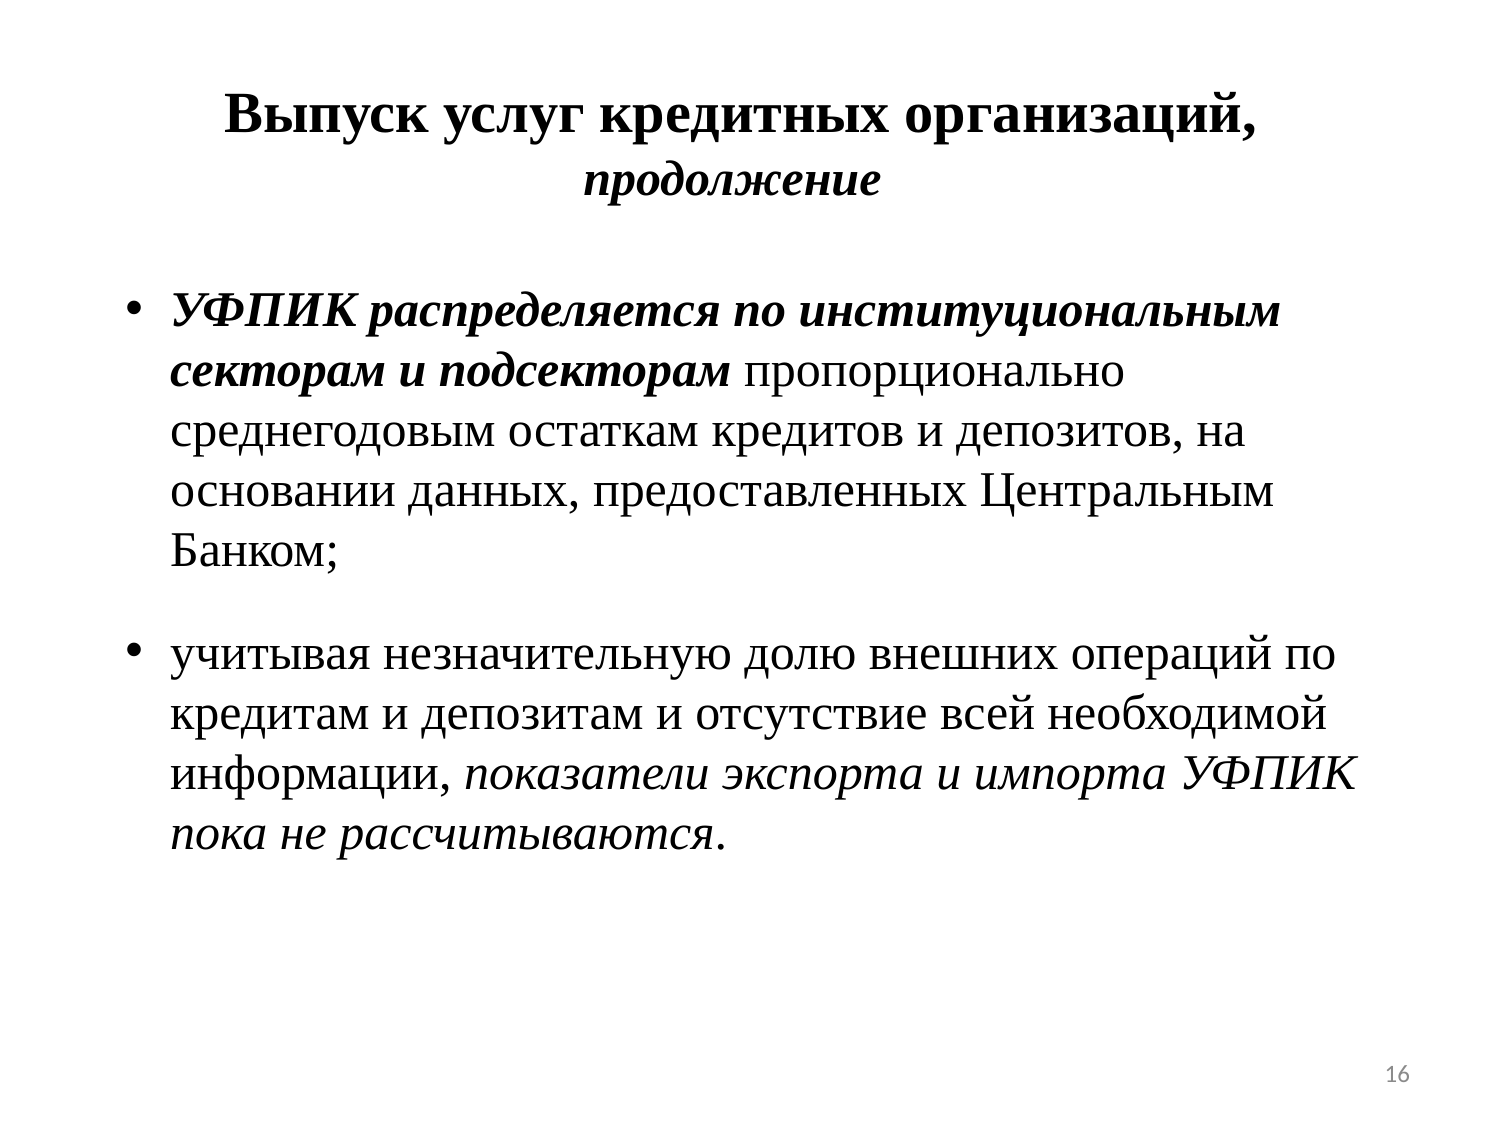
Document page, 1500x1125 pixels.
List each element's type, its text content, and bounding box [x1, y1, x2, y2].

slide_number 16 [1074, 1042, 1425, 1103]
text_box Выпуск услуг кредитных организаций, продолжение [46, 58, 1418, 214]
text_box УФПИК распределяется по институциональным секторам и подсекторам пропорционально среднегодовым остаткам кредитов и депозитов, на основании данных, предоставленных Центральным Банком; учитывая незначительную долю внешних операций по кредитам и депозитам и отсутствие всей необходимой информации, показатели экспорта и импорта УФПИК пока не рассчитываются. [81, 269, 1418, 867]
